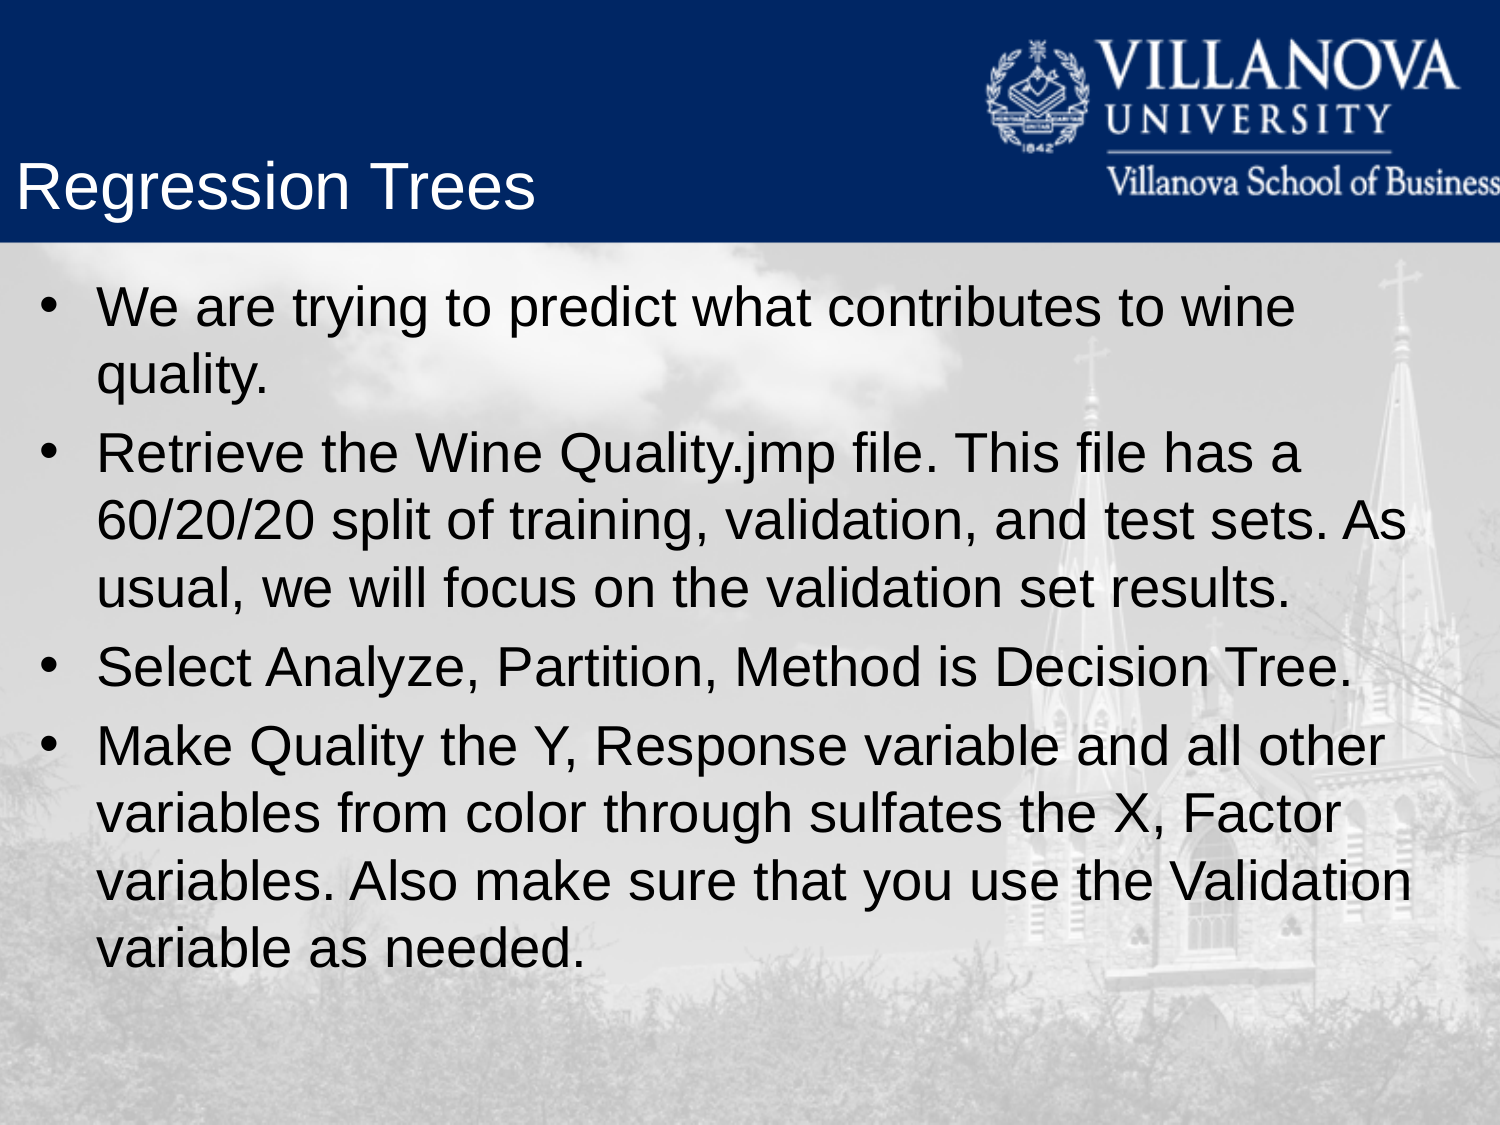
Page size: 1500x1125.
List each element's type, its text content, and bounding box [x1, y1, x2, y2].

picture [0, 0, 1500, 1125]
text_box Regression Trees [0, 50, 1350, 238]
list We are trying to predict what contributes to wine quality. Retrieve the Wine Quality.jmp file. This file has a 60/20/20 split of training, validation, and test sets. As usual, we will focus on the validation set results. Select Analyze, Partition, Method is Decision Tree. Make Quality the Y, Response variable and all other variables from color through sulfates the X, Factor variables. Also make sure that you use the Validation variable as needed. [24, 262, 1475, 1100]
